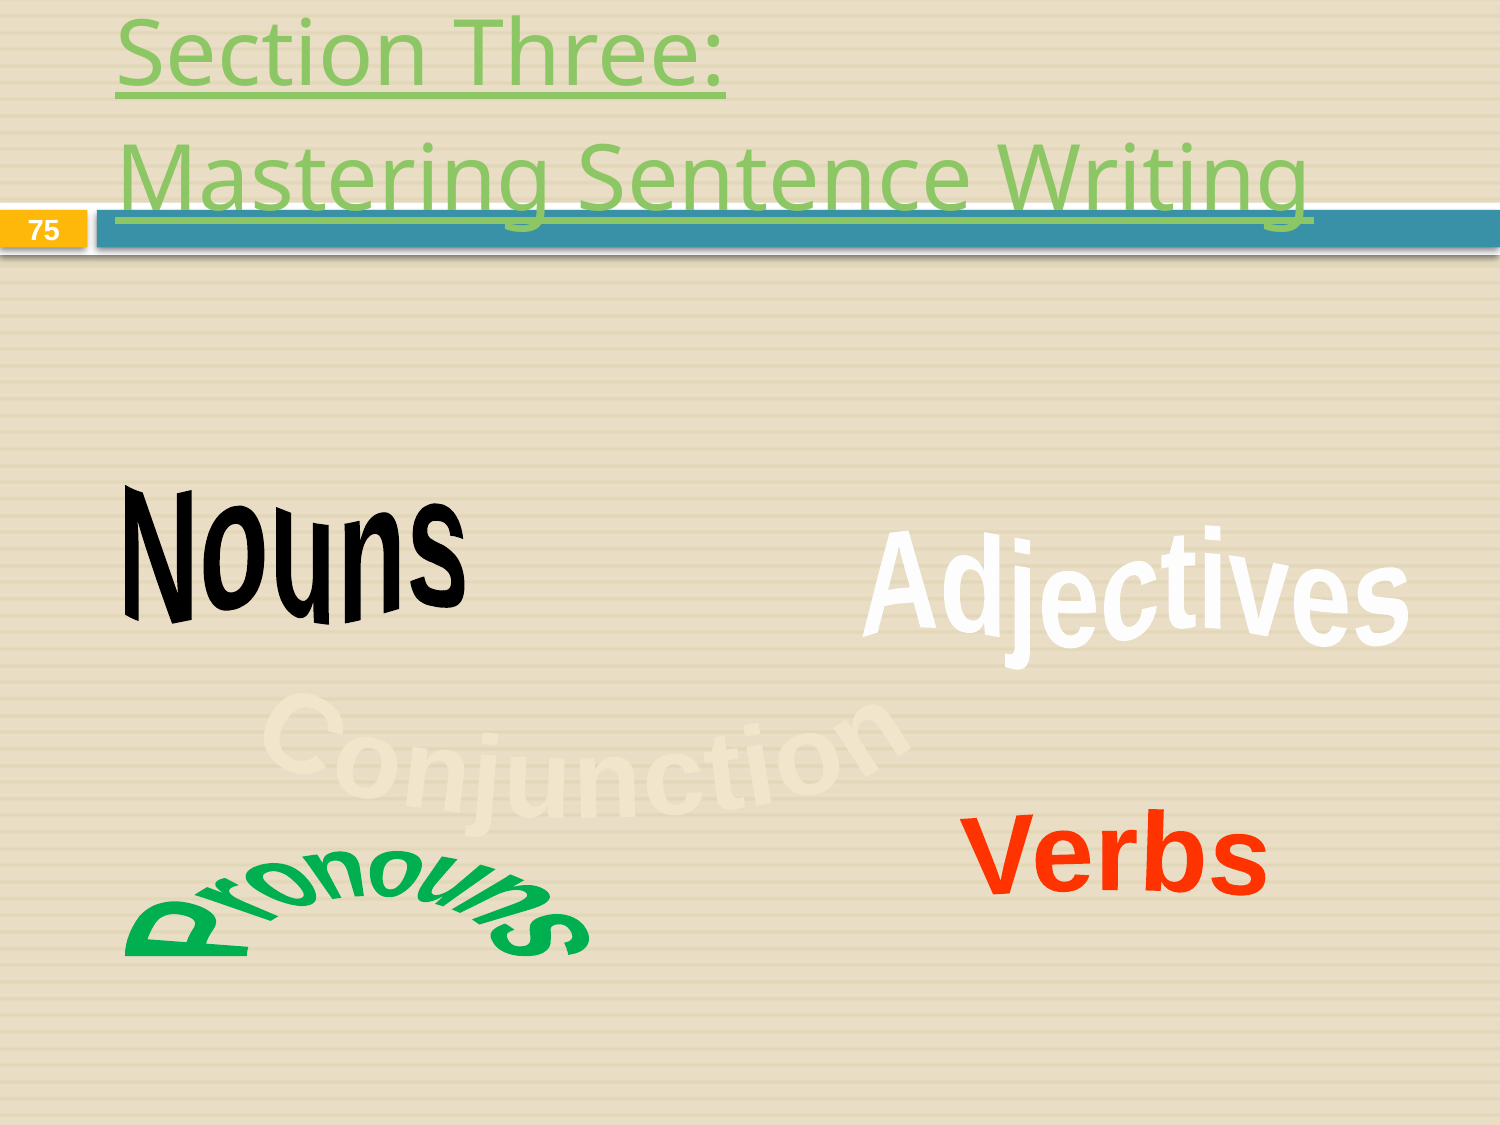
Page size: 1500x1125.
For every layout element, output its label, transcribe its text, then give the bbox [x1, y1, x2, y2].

slide_number 75 [0, 208, 88, 249]
title Section Three: Mastering Sentence Writing [100, 37, 1439, 201]
